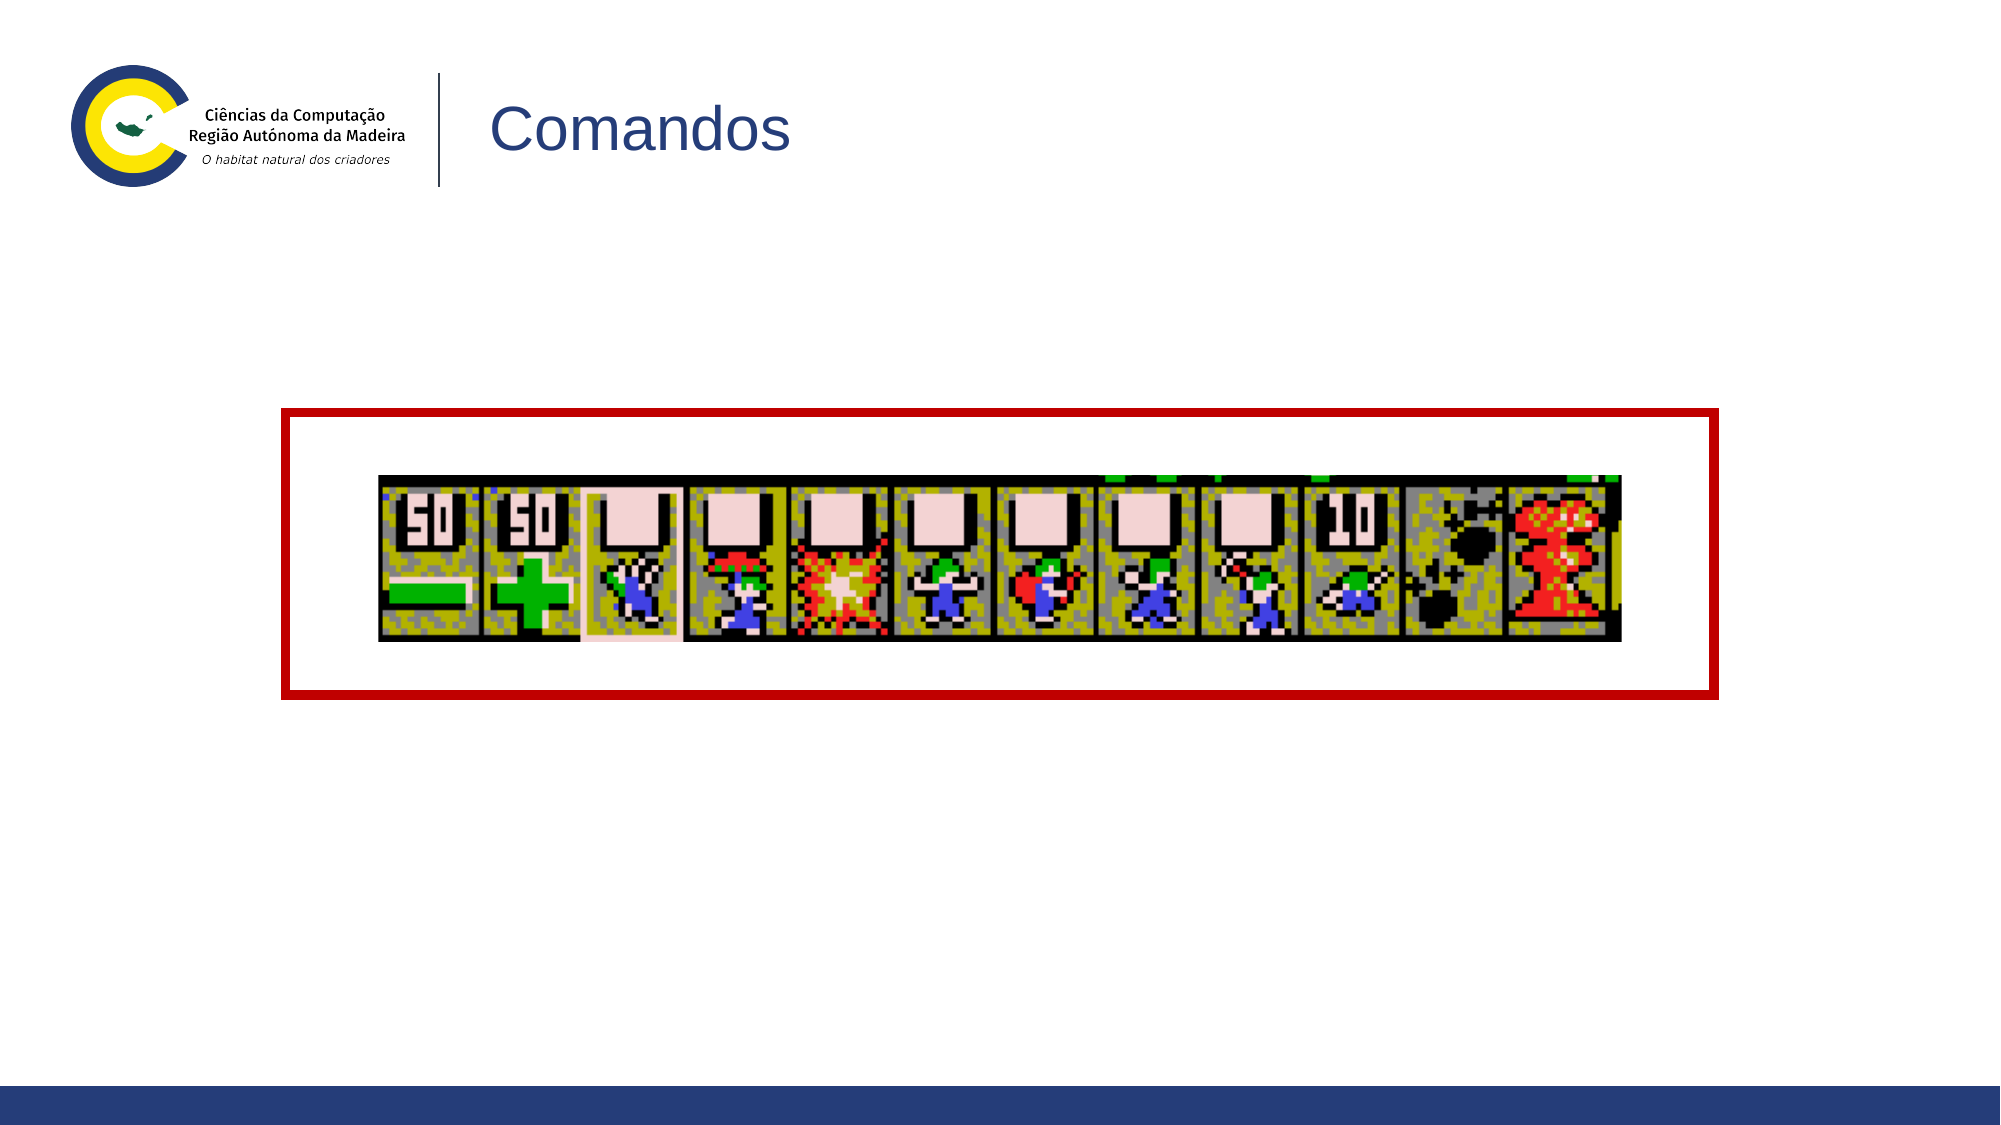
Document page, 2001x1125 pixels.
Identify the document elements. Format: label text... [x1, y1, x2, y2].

text_box [0, 1085, 2000, 1125]
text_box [285, 412, 1715, 696]
text_box Comandos [474, 80, 807, 171]
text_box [71, 65, 440, 188]
